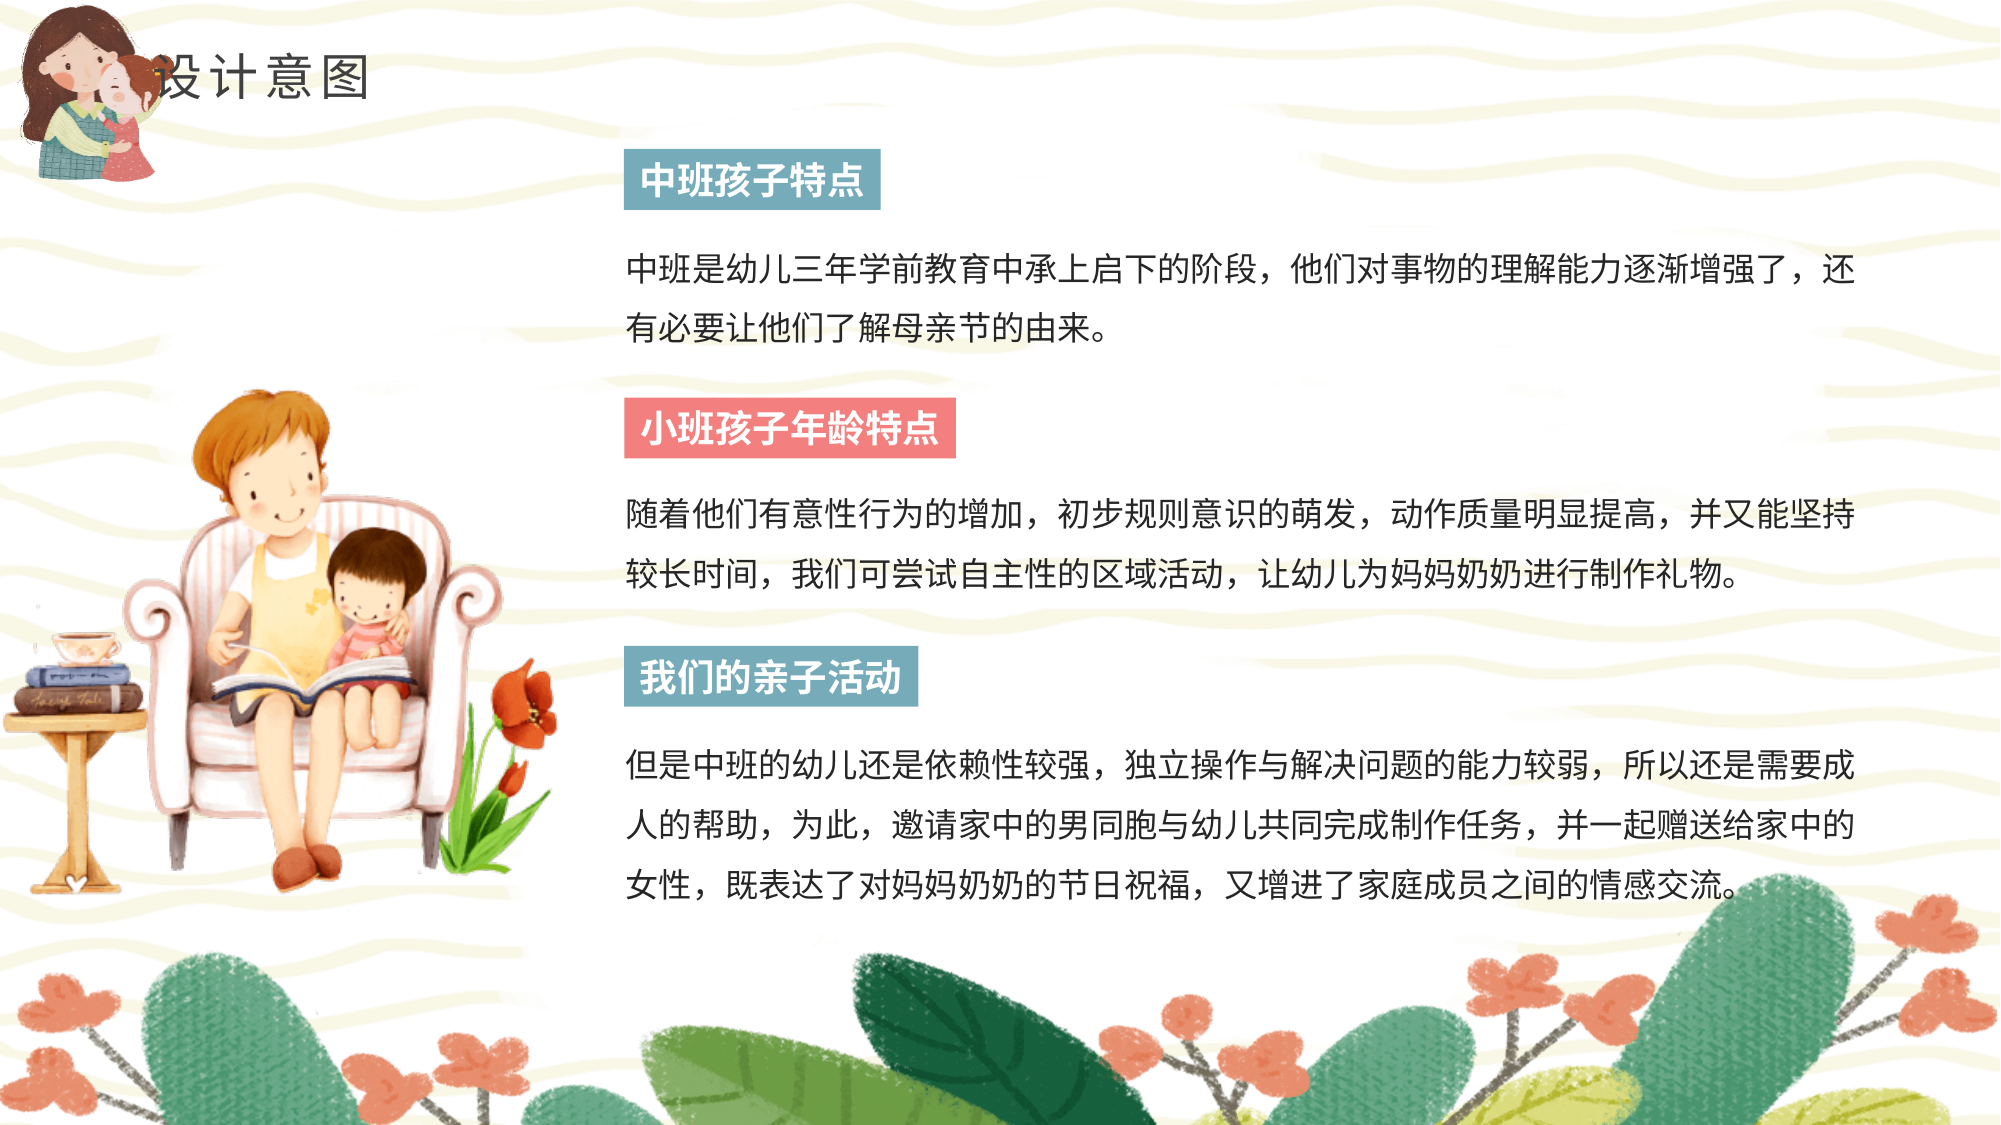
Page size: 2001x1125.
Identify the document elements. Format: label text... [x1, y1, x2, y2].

text_box 我们的亲子活动 [624, 645, 919, 707]
picture [0, 0, 2000, 1125]
text_box 但是中班的幼儿还是依赖性较强，独立操作与解决问题的能力较弱，所以还是需要成人的帮助，为此，邀请家中的男同胞与幼儿共同完成制作任务，并一起赠送给家中的女性，既表达了对妈妈奶奶的节日祝福，又增进了家庭成员之间的情感交流。 [610, 717, 1875, 912]
text_box 设计意图 [131, 35, 393, 117]
text_box 随着他们有意性行为的增加，初步规则意识的萌发，动作质量明显提高，并又能坚持较长时间，我们可尝试自主性的区域活动，让幼儿为妈妈奶奶进行制作礼物。 [610, 466, 1875, 601]
text_box 中班是幼儿三年学前教育中承上启下的阶段，他们对事物的理解能力逐渐增强了，还有必要让他们了解母亲节的由来。 [610, 220, 1875, 355]
text_box 小班孩子年龄特点 [624, 397, 956, 459]
text_box 中班孩子特点 [623, 148, 881, 210]
